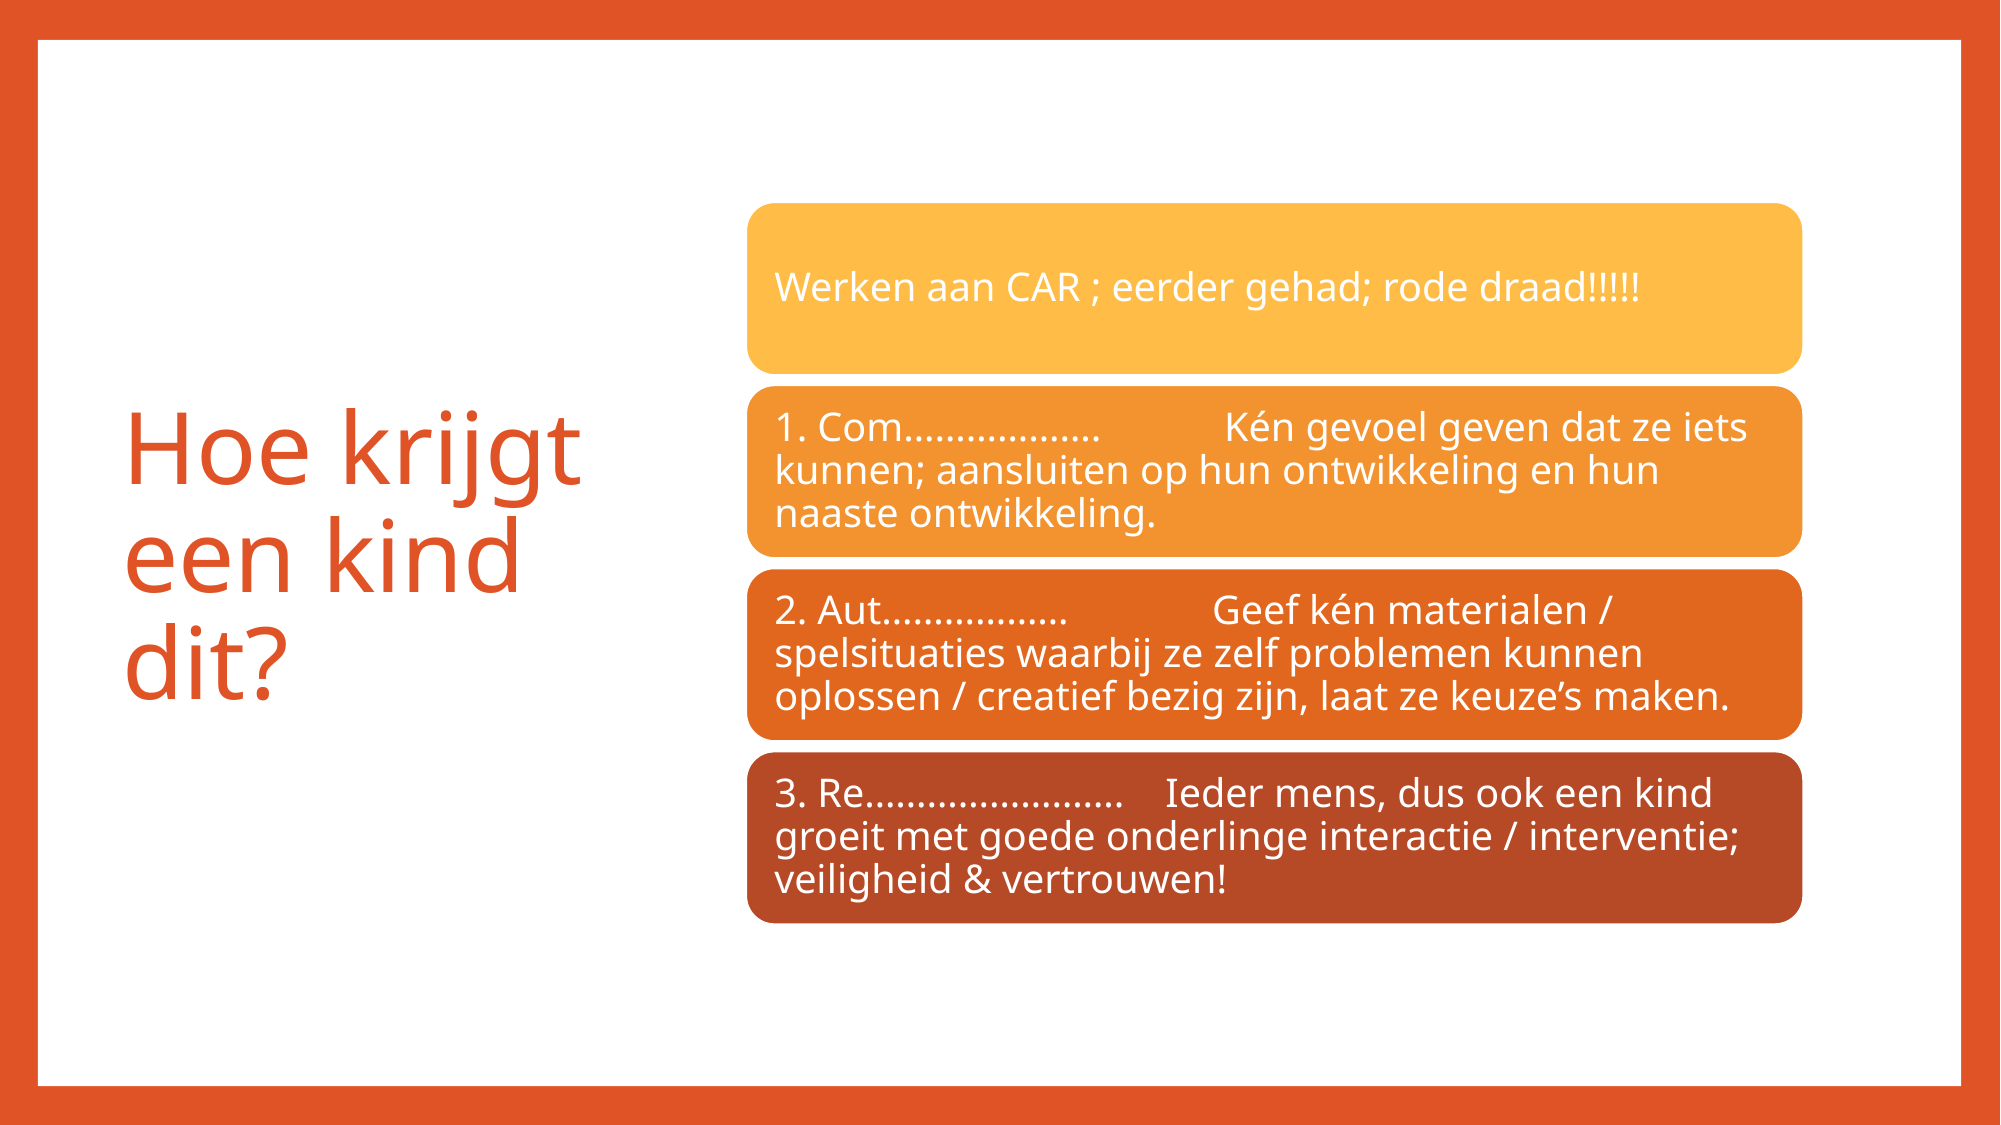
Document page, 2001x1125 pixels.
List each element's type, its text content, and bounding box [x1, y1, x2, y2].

title Hoe krijgt een kind dit? [107, 99, 659, 1020]
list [745, 196, 1805, 931]
